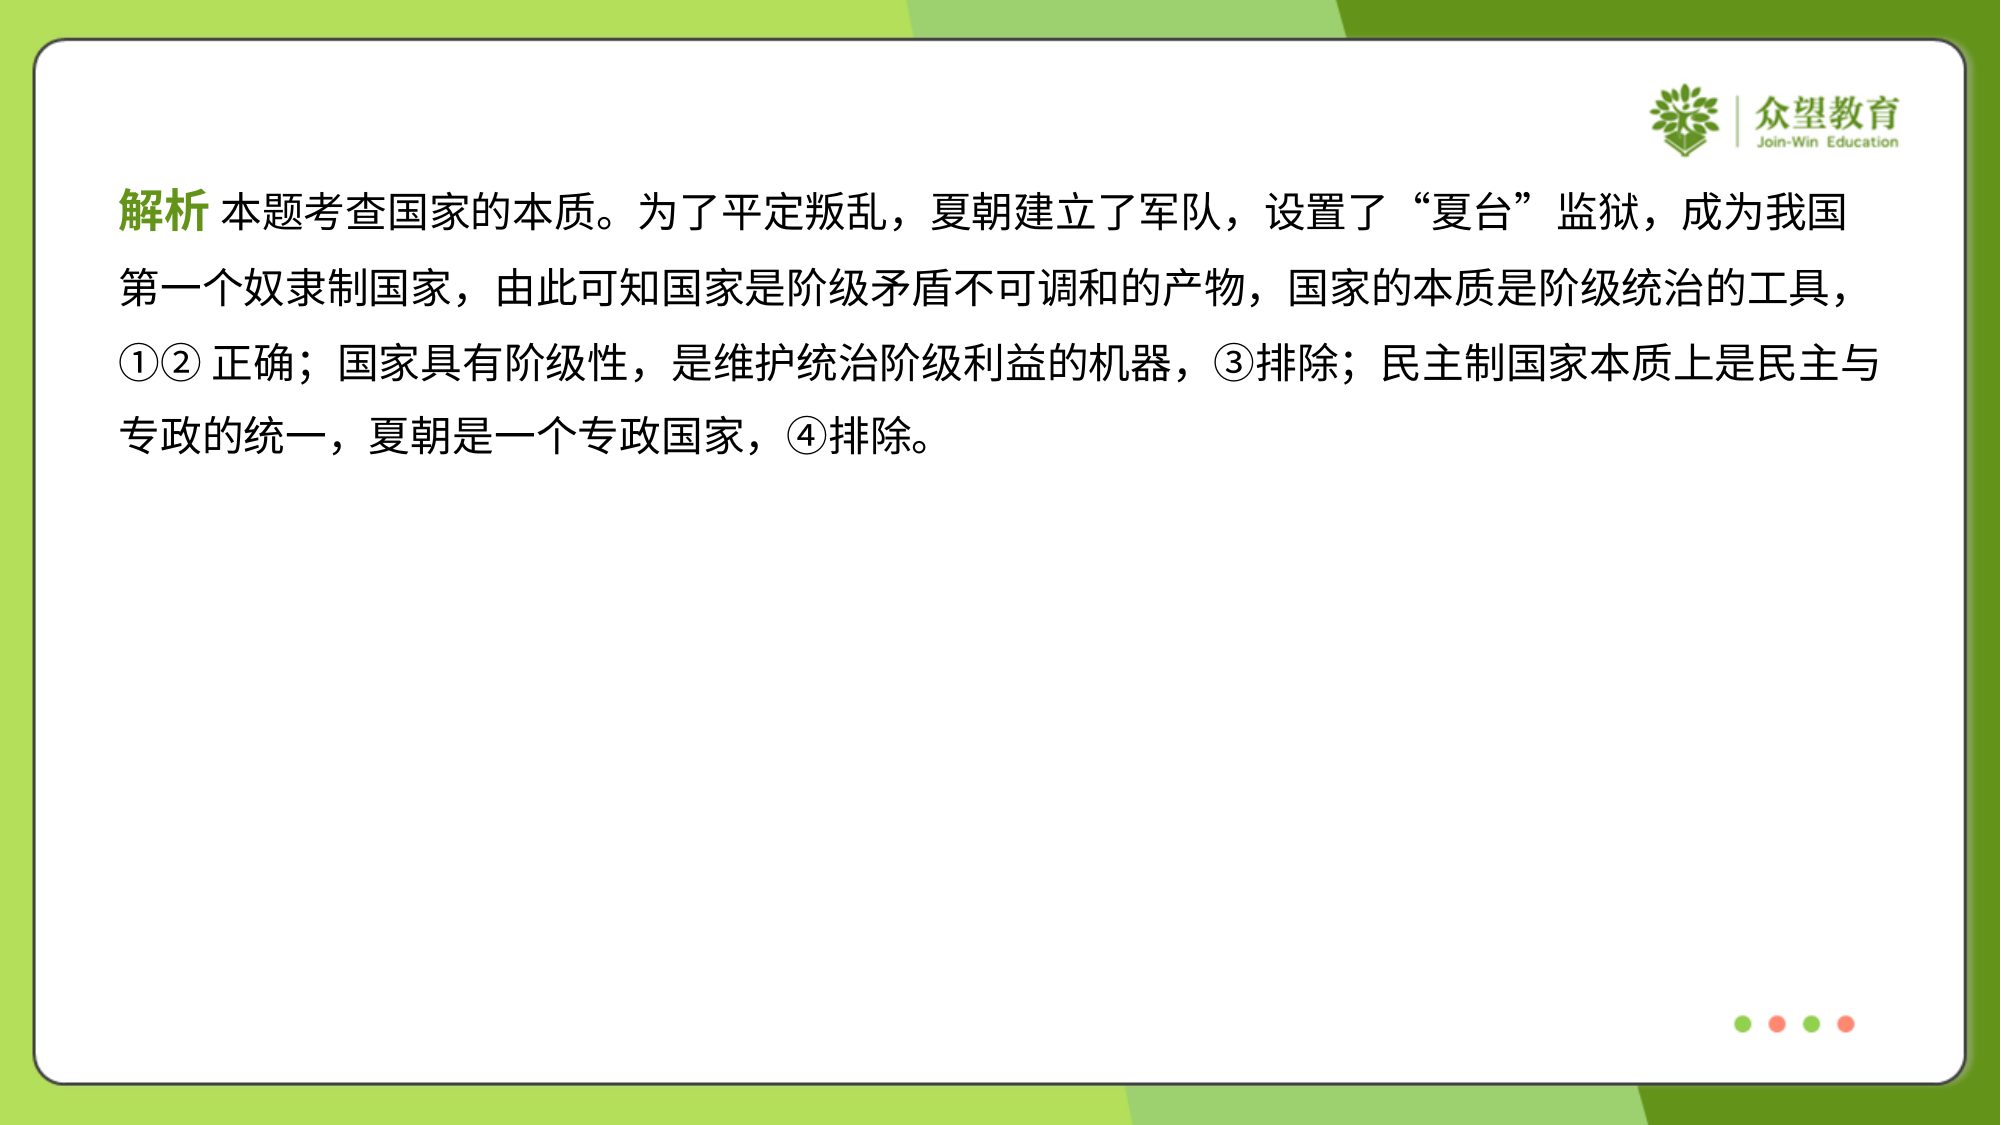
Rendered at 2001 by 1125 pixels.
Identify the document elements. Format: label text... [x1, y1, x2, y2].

picture [0, 0, 2000, 1125]
text_box 解析 本题考查国家的本质。为了平定叛乱，夏朝建立了军队，设置了“夏台”监狱，成为我国 第一个奴隶制国家，由此可知国家是阶级矛盾不可调和的产物，国家的本质是阶级统治的工具， ①②正确；国家具有阶级性，是维护统治阶级利益的机器，③排除；民主制国家本质上是民主与 专政的统一，夏朝是一个专政国家，④排除。 [118, 159, 1883, 452]
